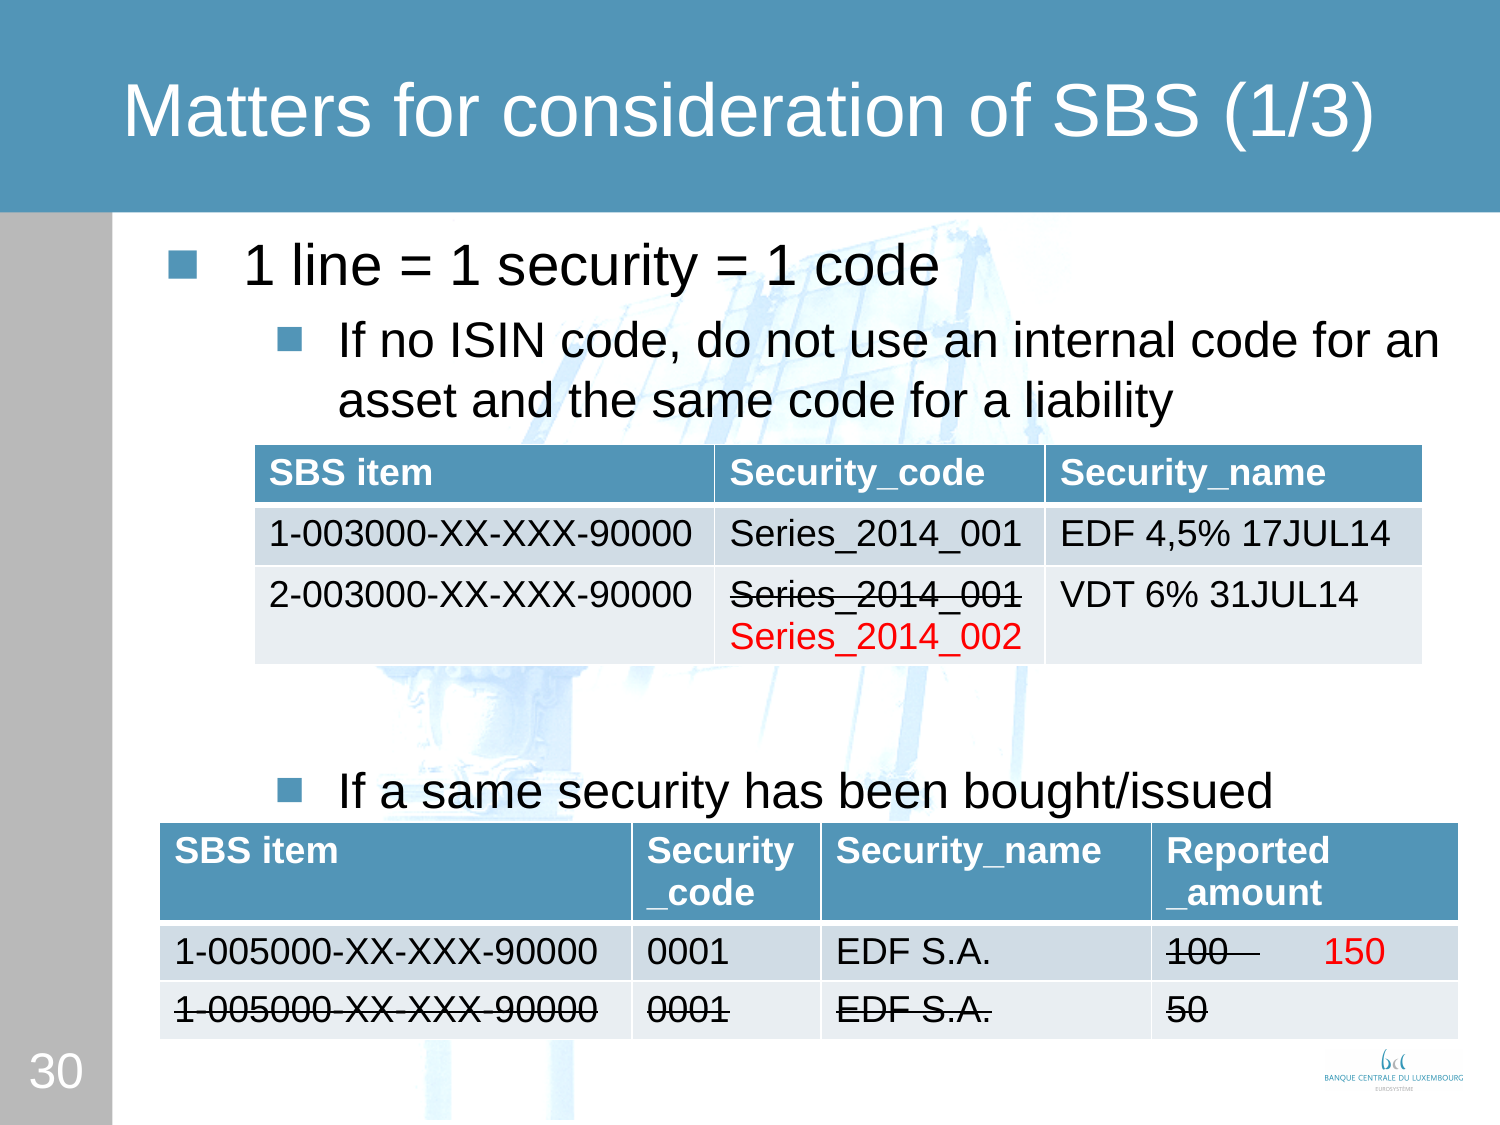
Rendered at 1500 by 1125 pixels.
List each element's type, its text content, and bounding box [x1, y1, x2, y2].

table_cell Series_2014_001 Series_2014_002 [715, 567, 1044, 664]
table_cell 50 [1152, 982, 1458, 1039]
table_cell EDF S.A. [822, 982, 1151, 1039]
table_cell EDF 4,5% 17JUL14 [1046, 508, 1422, 565]
table_header Reported _amount [1152, 823, 1458, 920]
table_cell 2-003000-XX-XXX-90000 [255, 567, 714, 664]
table_cell 100 150 [1152, 926, 1458, 980]
table_cell 1-003000-XX-XXX-90000 [255, 508, 714, 565]
table_cell Series_2014_001 [715, 508, 1044, 565]
table_header Security_code [633, 823, 820, 920]
table_header SBS item [255, 445, 714, 502]
table_cell 0001 [633, 982, 820, 1039]
table_header Security_name [1046, 445, 1422, 502]
table_header SBS item [160, 823, 631, 920]
table_header Security_name [822, 823, 1151, 920]
slide_number 30 [0, 1012, 113, 1125]
table_cell 0001 [633, 926, 820, 980]
table_cell 1-005000-XX-XXX-90000 [160, 982, 631, 1039]
list 1 line = 1 security = 1 code If no ISIN code, do not use an internal code for an asset and the same code for a liability If a same security has been bought/issued several times: to be reported once [149, 219, 1463, 1071]
table_cell 1-005000-XX-XXX-90000 [160, 926, 631, 980]
table_header Security_code [715, 445, 1044, 502]
table_cell EDF S.A. [822, 926, 1151, 980]
picture [287, 213, 1500, 1120]
table_cell VDT 6% 31JUL14 [1046, 567, 1422, 664]
title Matters for consideration of SBS (1/3) [0, 0, 1500, 213]
